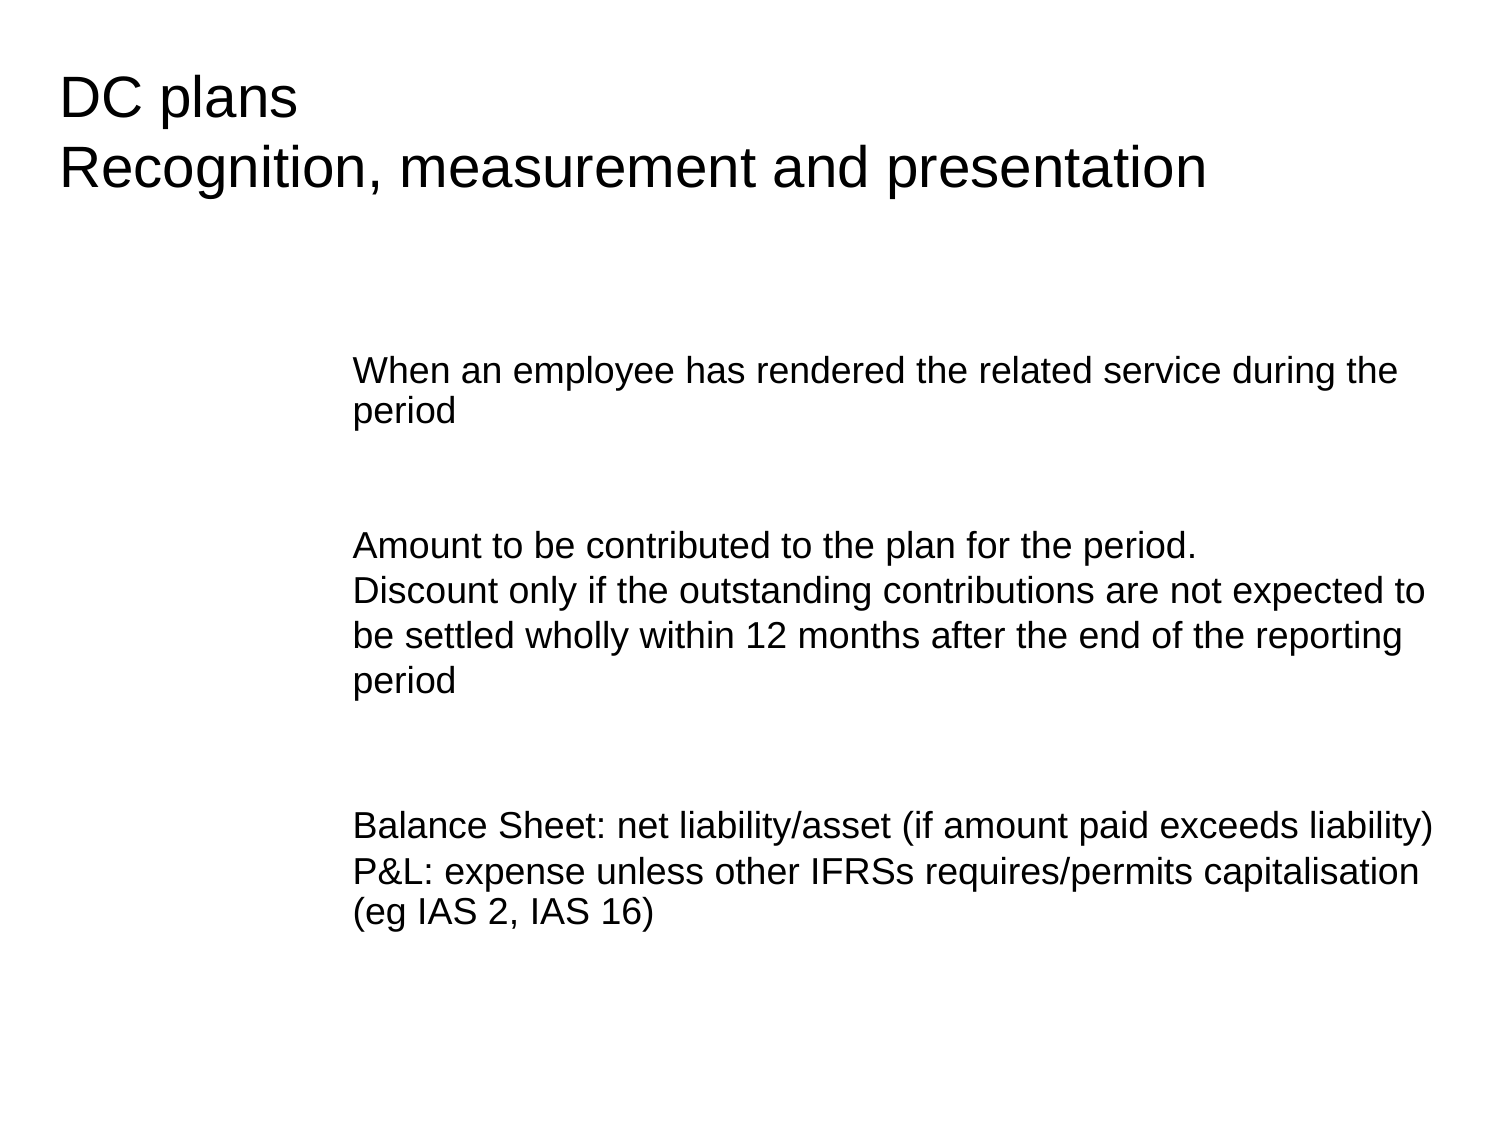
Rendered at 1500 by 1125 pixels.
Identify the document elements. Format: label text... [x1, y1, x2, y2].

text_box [41, 314, 1471, 1071]
title DC plans Recognition, measurement and presentation [58, 58, 1442, 296]
